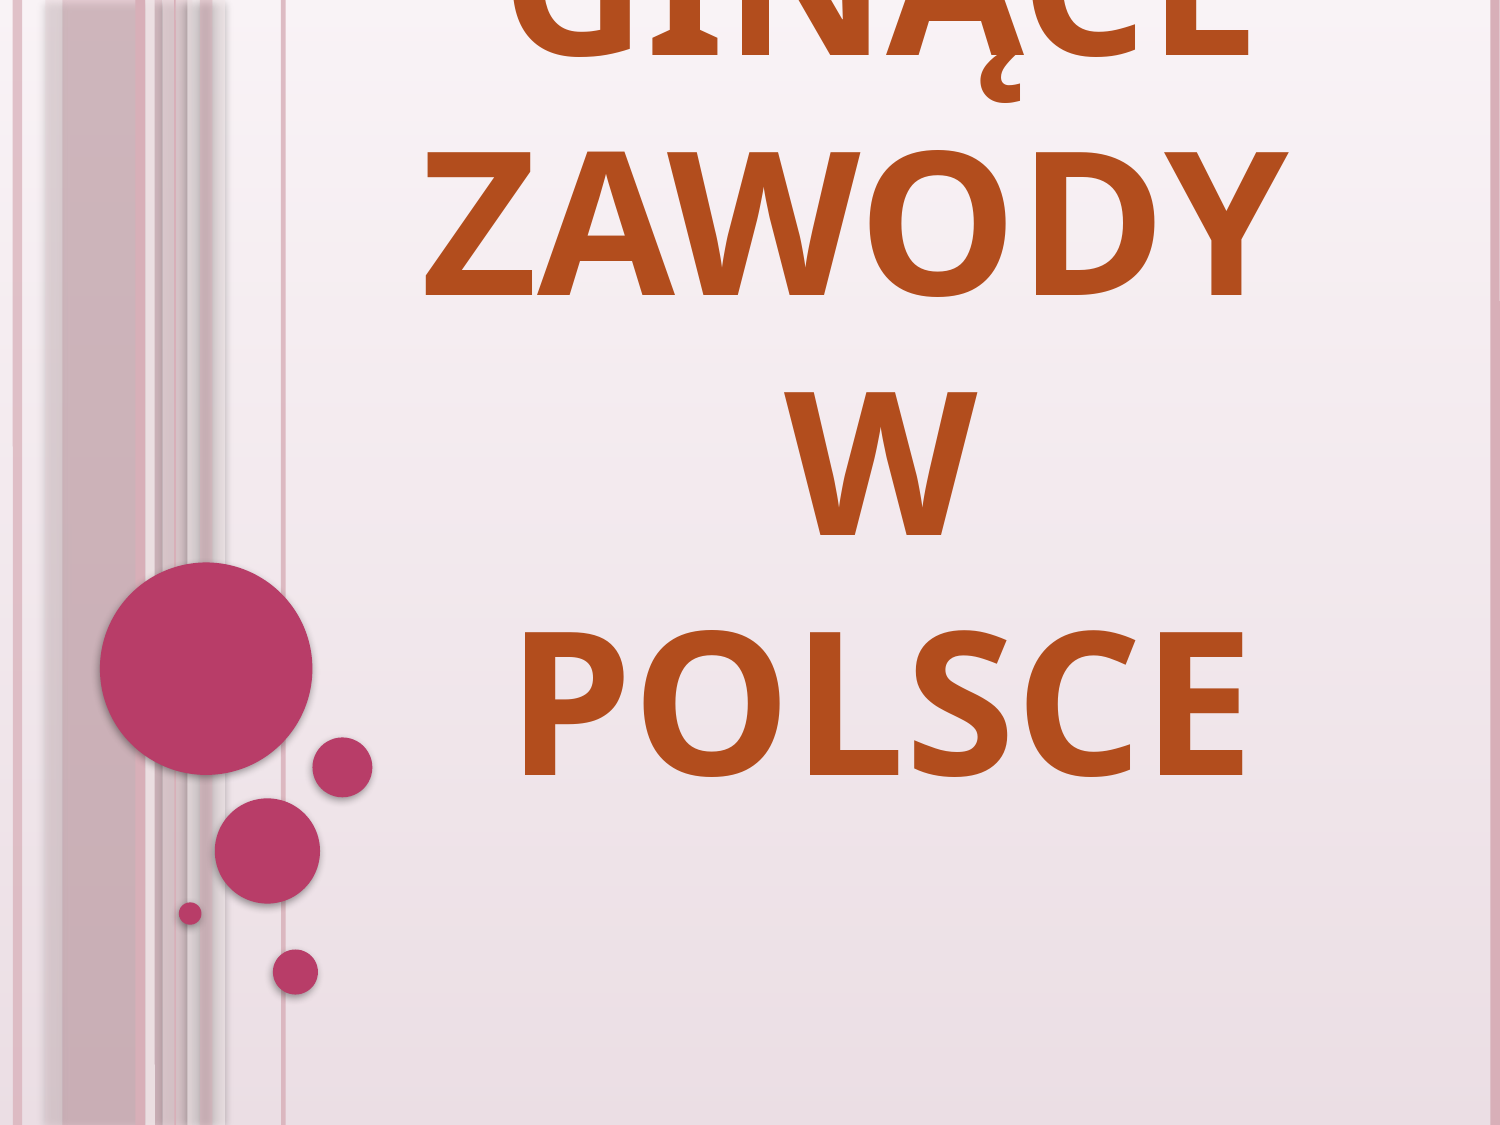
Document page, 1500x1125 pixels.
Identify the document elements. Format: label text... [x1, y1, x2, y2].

title Ginące zawody w polsce [375, 512, 1388, 824]
